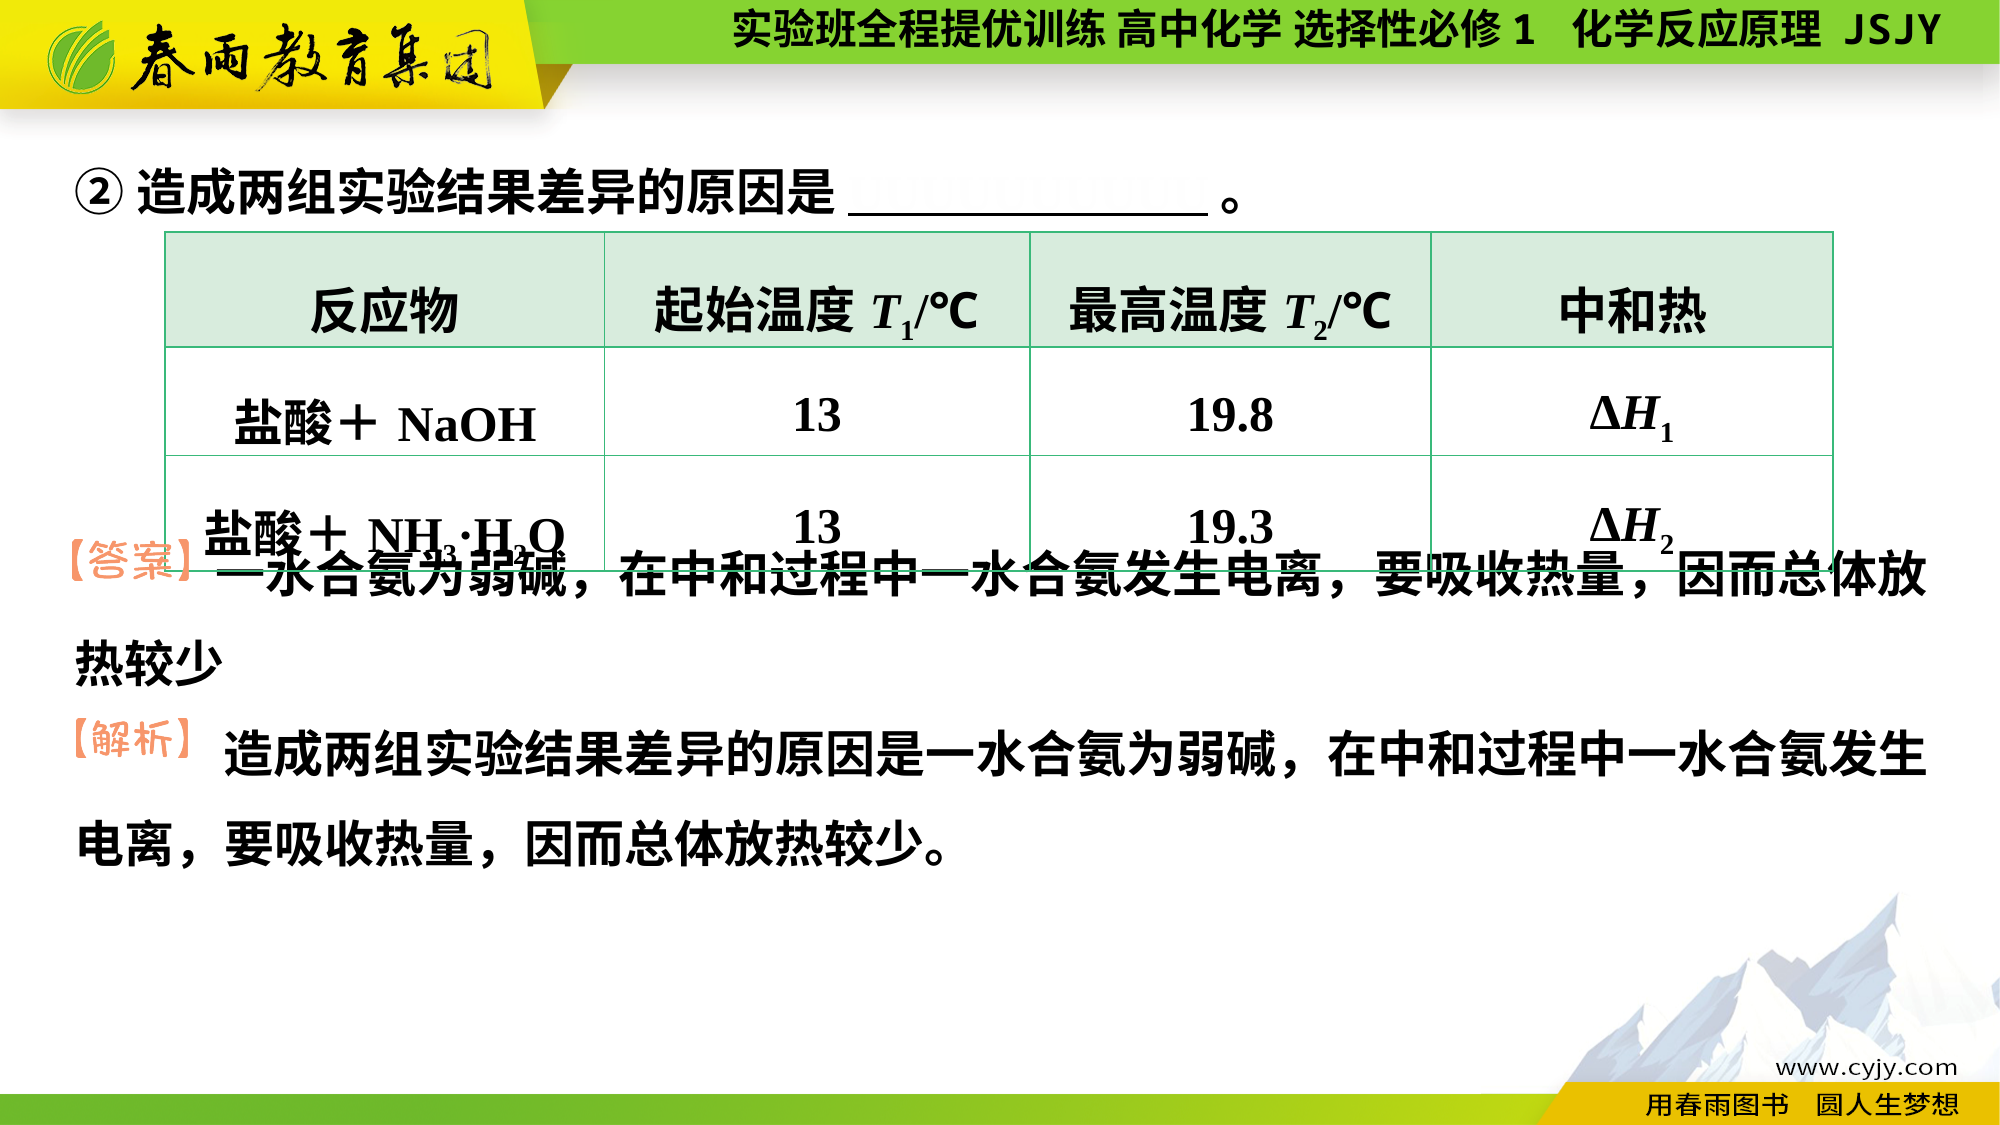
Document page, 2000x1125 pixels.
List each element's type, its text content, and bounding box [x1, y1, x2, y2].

table_cell 盐酸＋NH3·H2O [166, 456, 604, 570]
table_cell 盐酸＋NaOH [166, 348, 604, 455]
table_header 中和热 [1432, 233, 1832, 346]
table_header 反应物 [166, 233, 604, 346]
table_cell 19.8 [1031, 348, 1430, 455]
picture [0, 0, 2000, 1125]
table_header 起始温度T1/℃ [605, 233, 1029, 346]
table_cell 13 [605, 348, 1029, 455]
table_cell ΔH1 [1432, 348, 1832, 455]
list ②造成两组实验结果差异的原因是UUUUUUUUUU。 一水合氨为弱碱，在中和过程中一水合氨发生电离，要吸收热量，因而总体放热较少 造成两组实验结果差异的原因是一水合氨为弱碱，在中和过程中一水合氨发生电离，要吸收热量，因而总体放热较少。 [59, 122, 1944, 888]
table_cell 13 [605, 456, 1029, 570]
table_header 最高温度T2/℃ [1031, 233, 1430, 346]
table_cell ΔH2 [1432, 456, 1832, 570]
table_cell 19.3 [1031, 456, 1430, 570]
